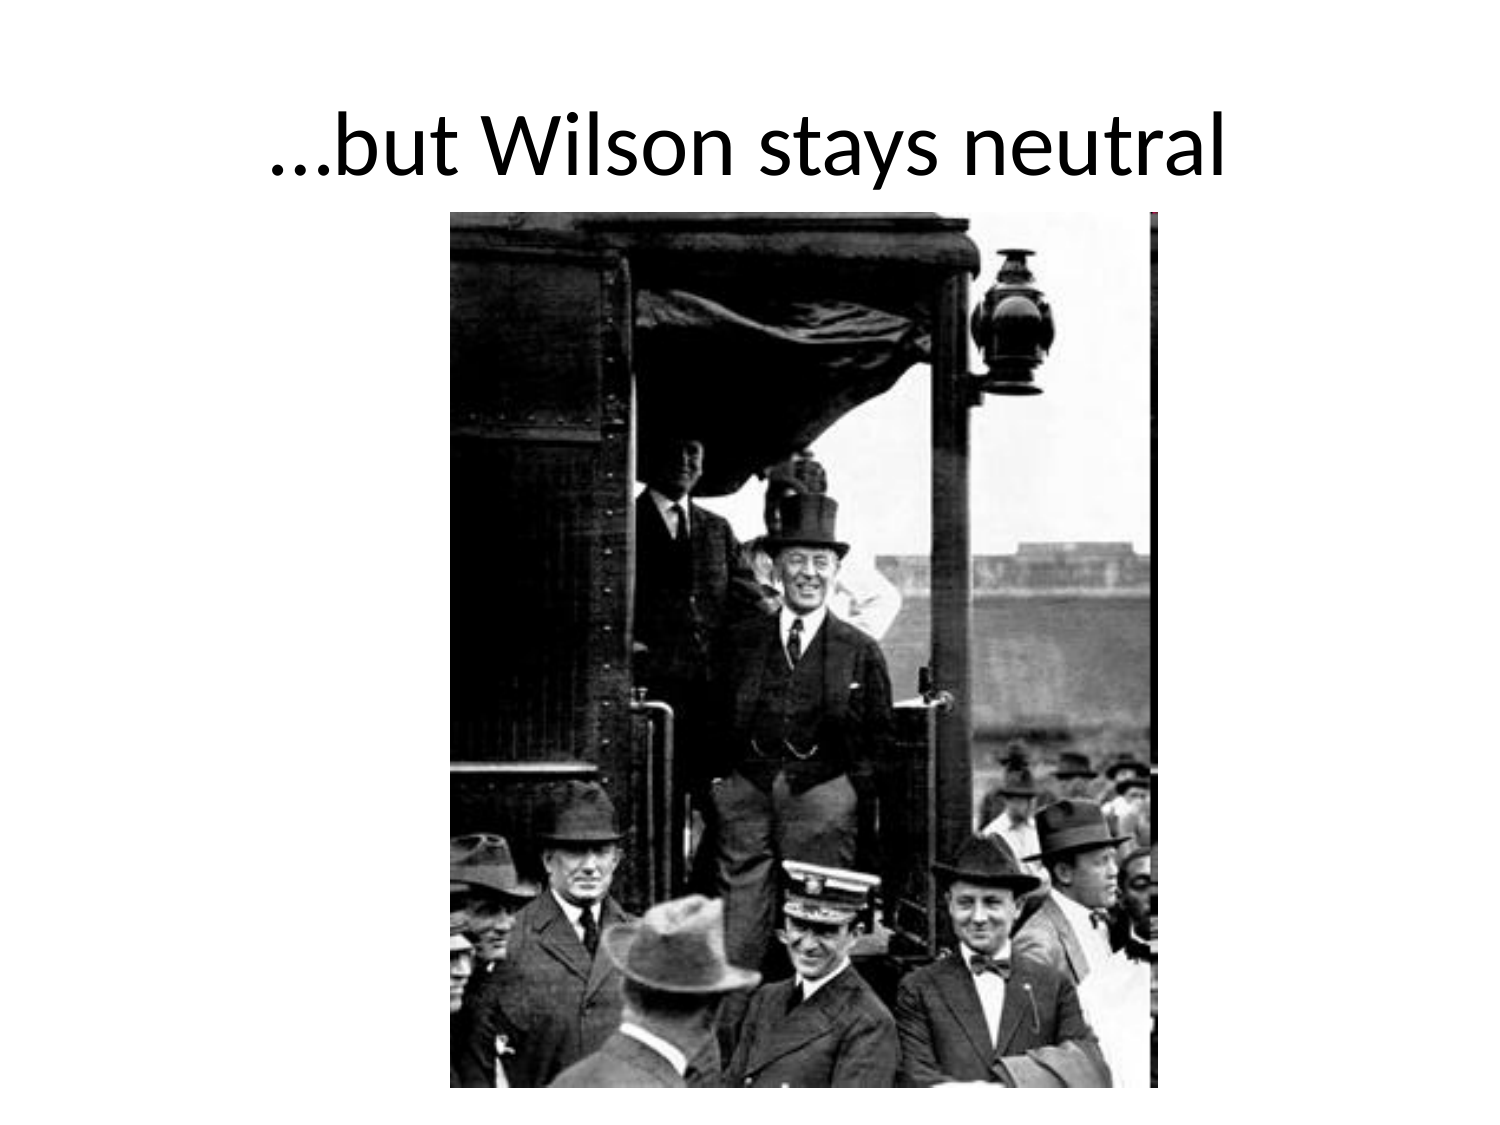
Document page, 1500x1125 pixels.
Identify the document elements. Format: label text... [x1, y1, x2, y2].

title …but Wilson stays neutral [75, 45, 1425, 233]
picture [449, 212, 1158, 1088]
